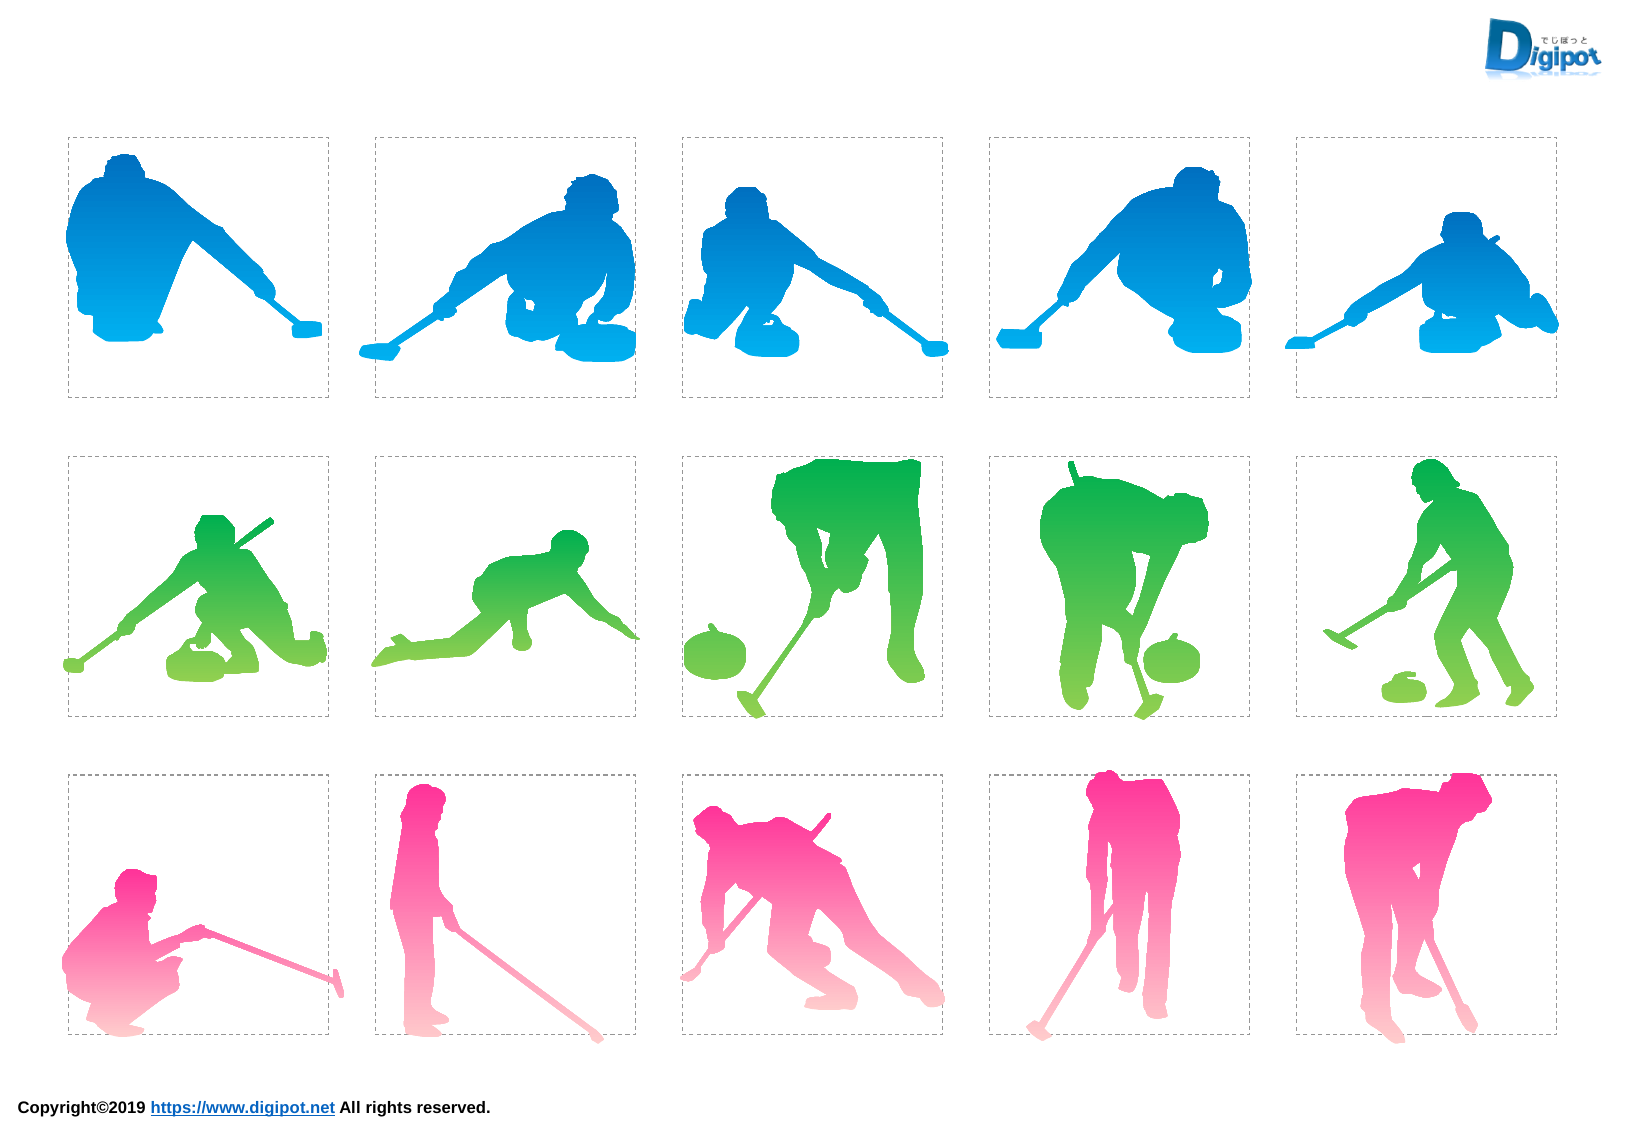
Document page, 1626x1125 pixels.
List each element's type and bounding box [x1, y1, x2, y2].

text_box [1284, 211, 1560, 354]
text_box [1323, 459, 1534, 708]
text_box [63, 514, 328, 683]
text_box [65, 153, 323, 342]
text_box [371, 530, 640, 667]
text_box [683, 623, 746, 680]
text_box [679, 805, 946, 1011]
picture [1485, 18, 1602, 82]
text_box [737, 459, 926, 719]
text_box [996, 166, 1252, 354]
text_box [62, 869, 345, 1037]
text_box [390, 784, 605, 1044]
text_box [683, 186, 949, 358]
text_box [1026, 770, 1182, 1042]
text_box [1039, 460, 1210, 721]
text_box [1343, 772, 1493, 1044]
text_box [359, 173, 636, 362]
